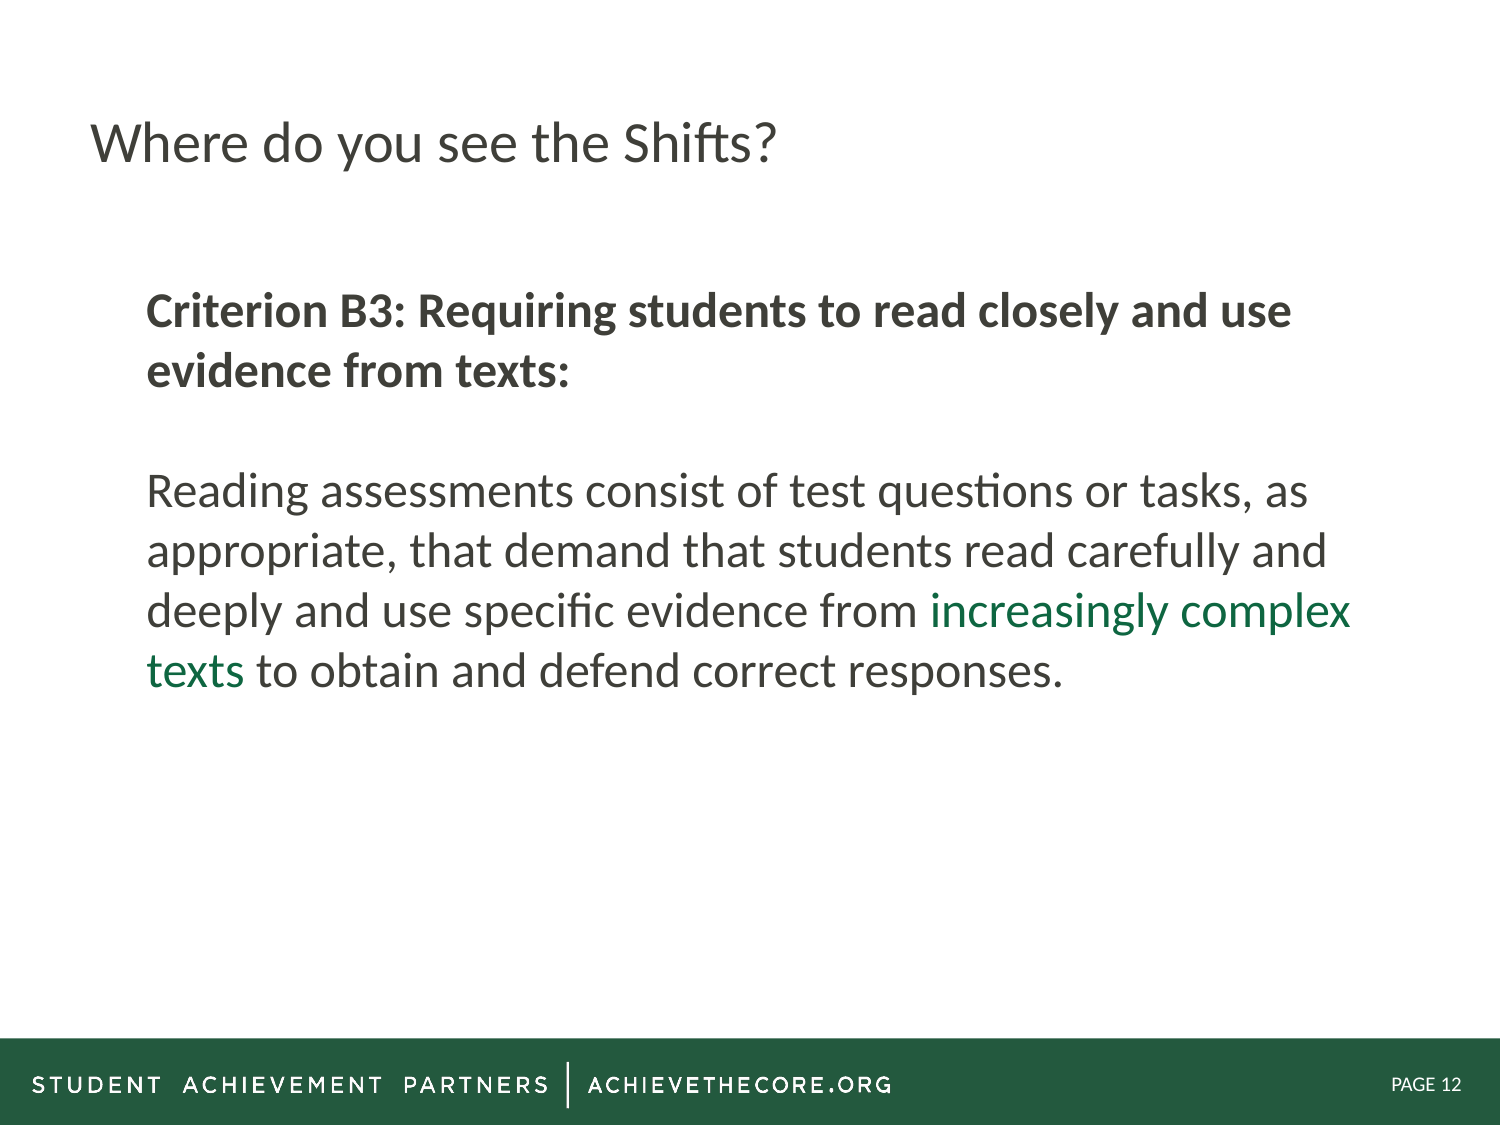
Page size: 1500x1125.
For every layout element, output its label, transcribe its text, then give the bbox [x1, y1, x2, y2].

list Criterion B3: Requiring students to read closely and use evidence from texts: Reading assessments consist of test questions or tasks, as appropriate, that demand that students read carefully and deeply and use specific evidence from increasingly complex texts to obtain and defend correct responses. [75, 262, 1425, 1005]
title Where do you see the Shifts? [75, 45, 1425, 233]
picture [12, 1055, 911, 1112]
